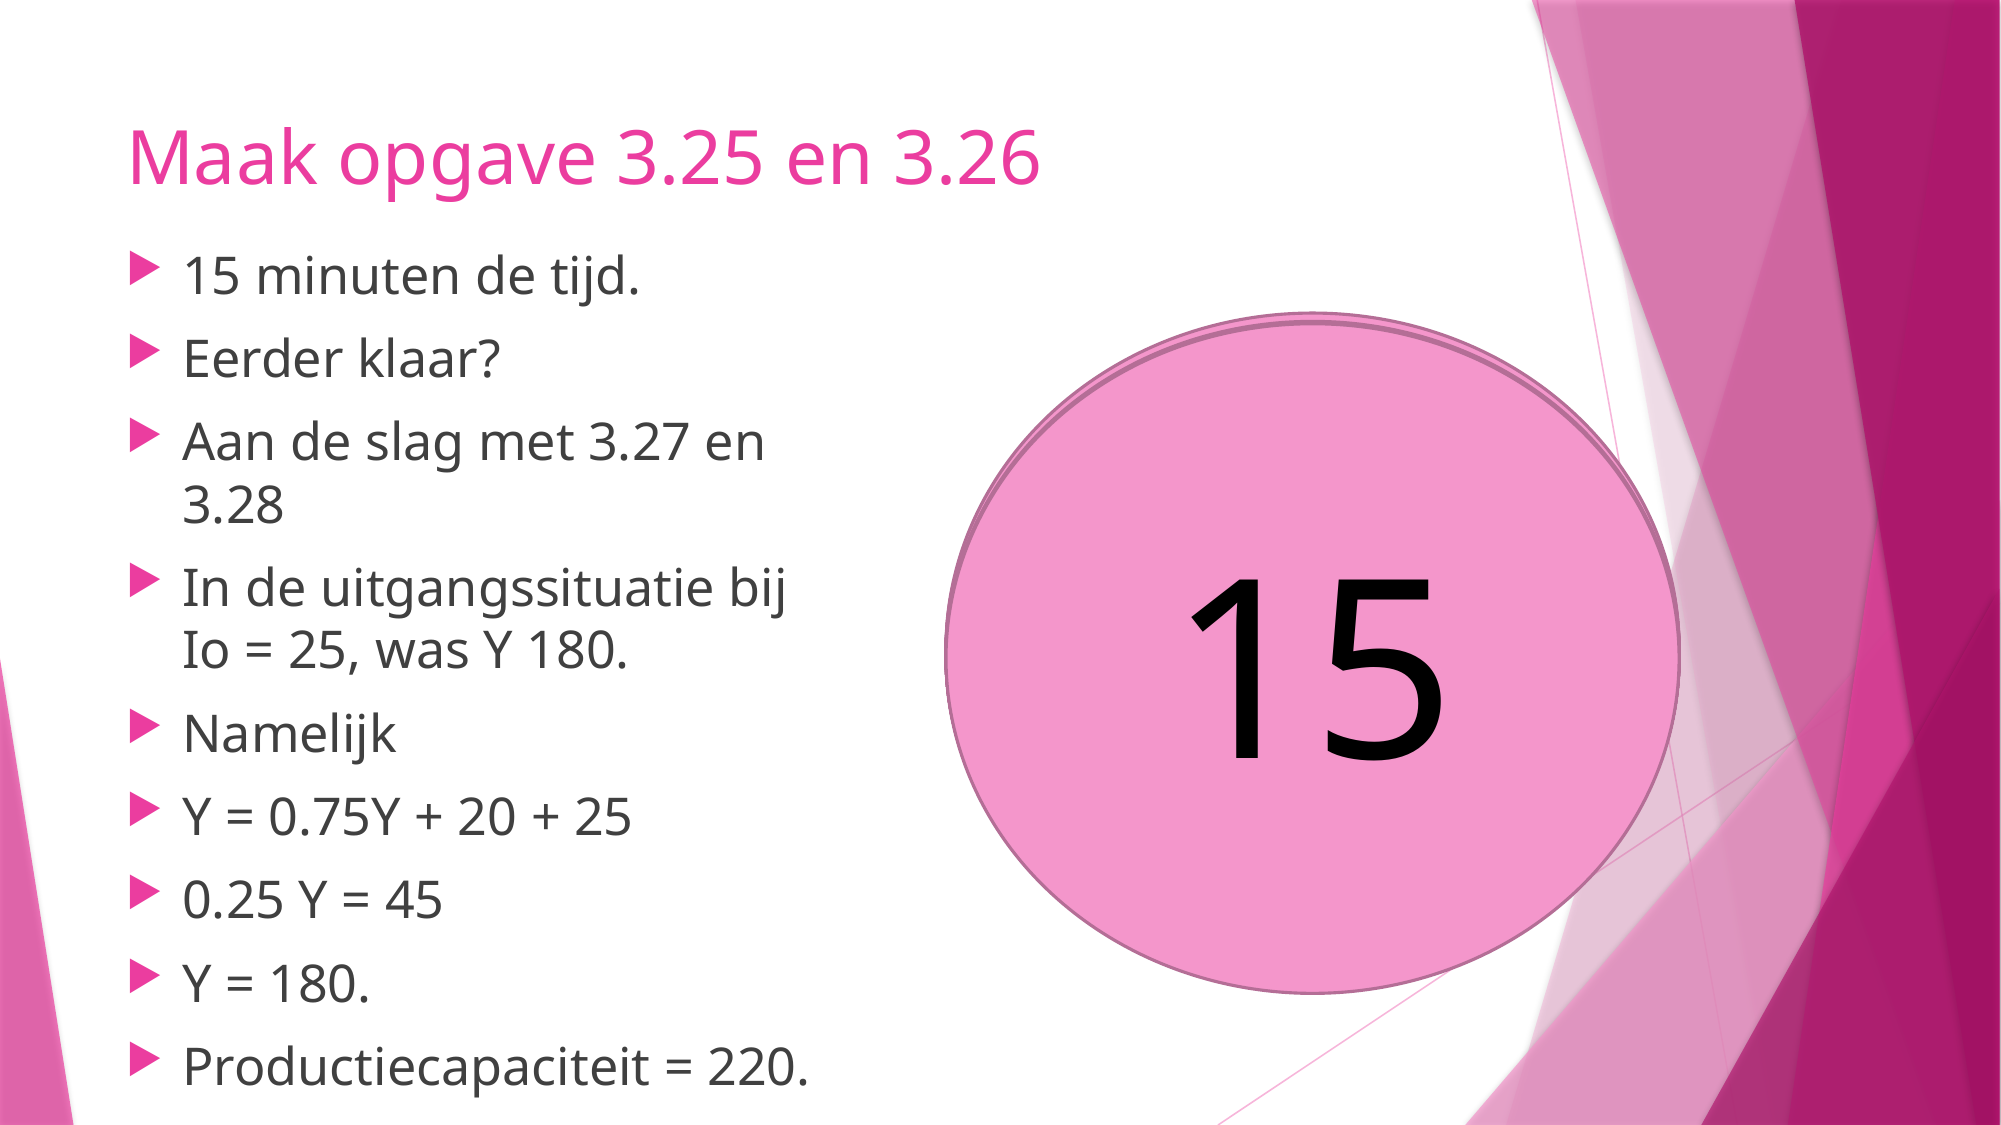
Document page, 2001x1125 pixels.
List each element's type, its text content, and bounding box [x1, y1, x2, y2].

list 15 minuten de tijd. Eerder klaar? Aan de slag met 3.27 en 3.28 In de uitgangssituatie bij Io = 25, was Y 180. Namelijk Y = 0.75Y + 20 + 25 0.25 Y = 45 Y = 180. Productiecapaciteit = 220. [111, 234, 841, 1125]
text_box 14 [961, 319, 1660, 555]
text_box 15 [944, 322, 1681, 995]
title Maak opgave 3.25 en 3.26 [111, 101, 1522, 319]
text_box 13 [946, 311, 1680, 624]
